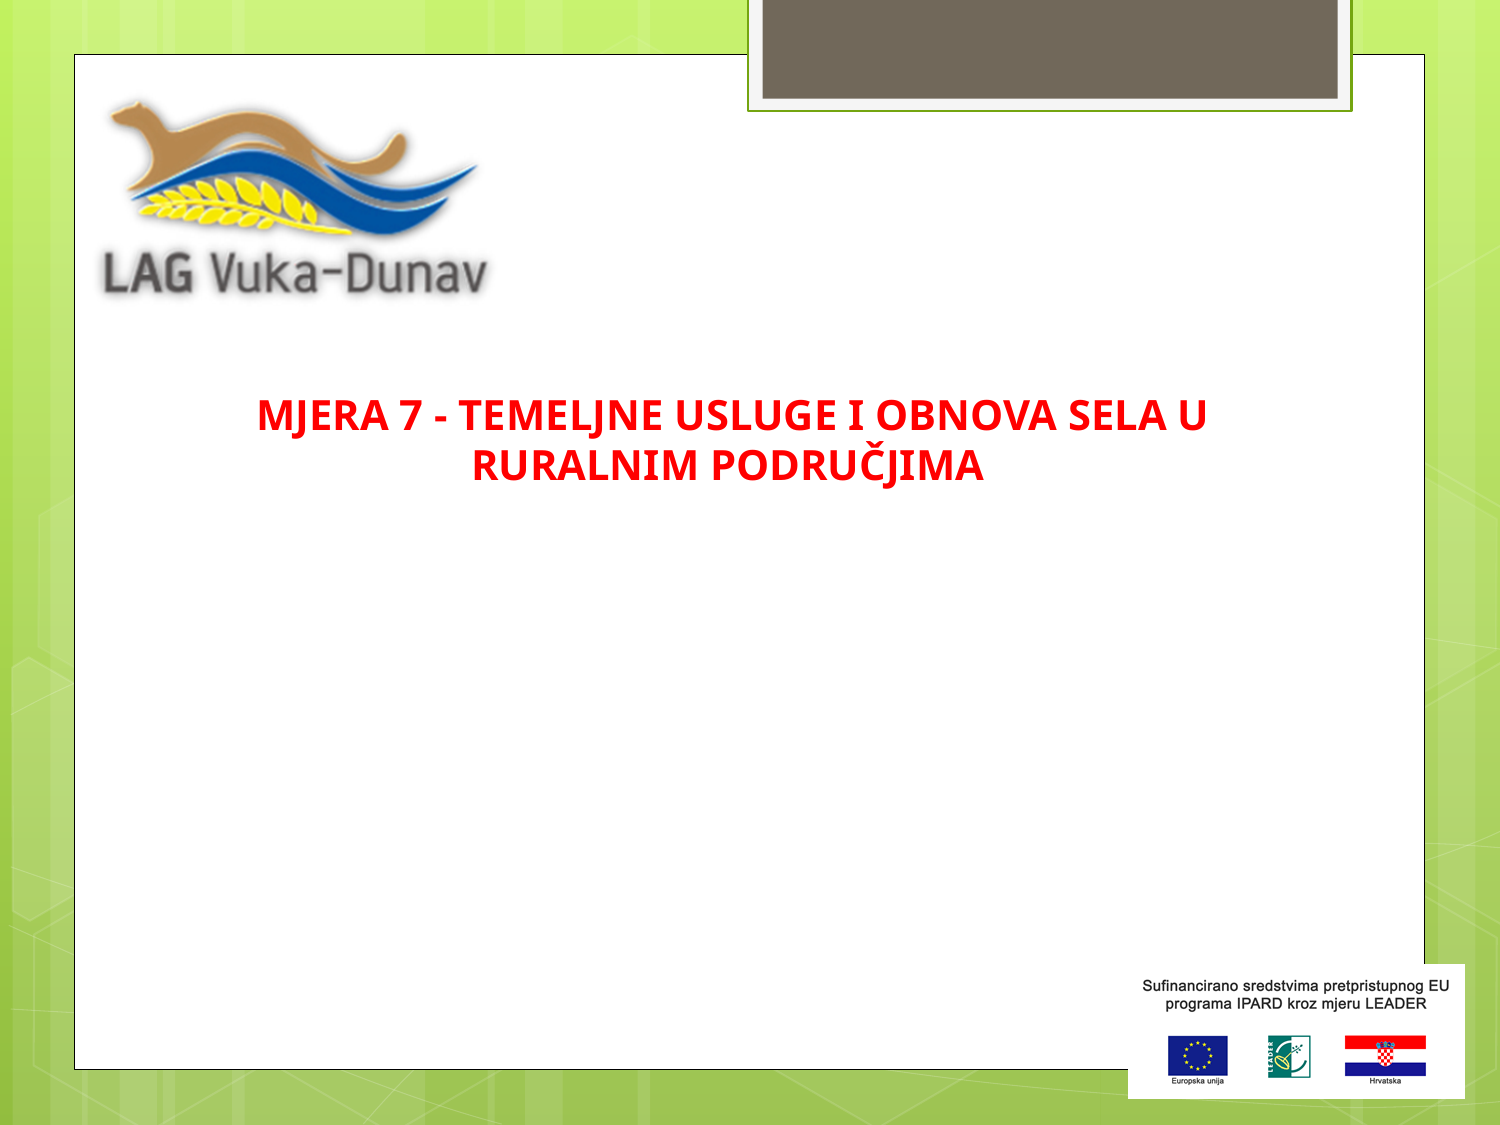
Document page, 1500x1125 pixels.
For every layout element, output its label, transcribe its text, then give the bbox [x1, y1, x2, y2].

list MJERA 7 - TEMELJNE USLUGE I OBNOVA SELA U RURALNIM PODRUČJIMA [171, 381, 1283, 539]
picture [88, 89, 502, 317]
picture [1127, 963, 1466, 1100]
